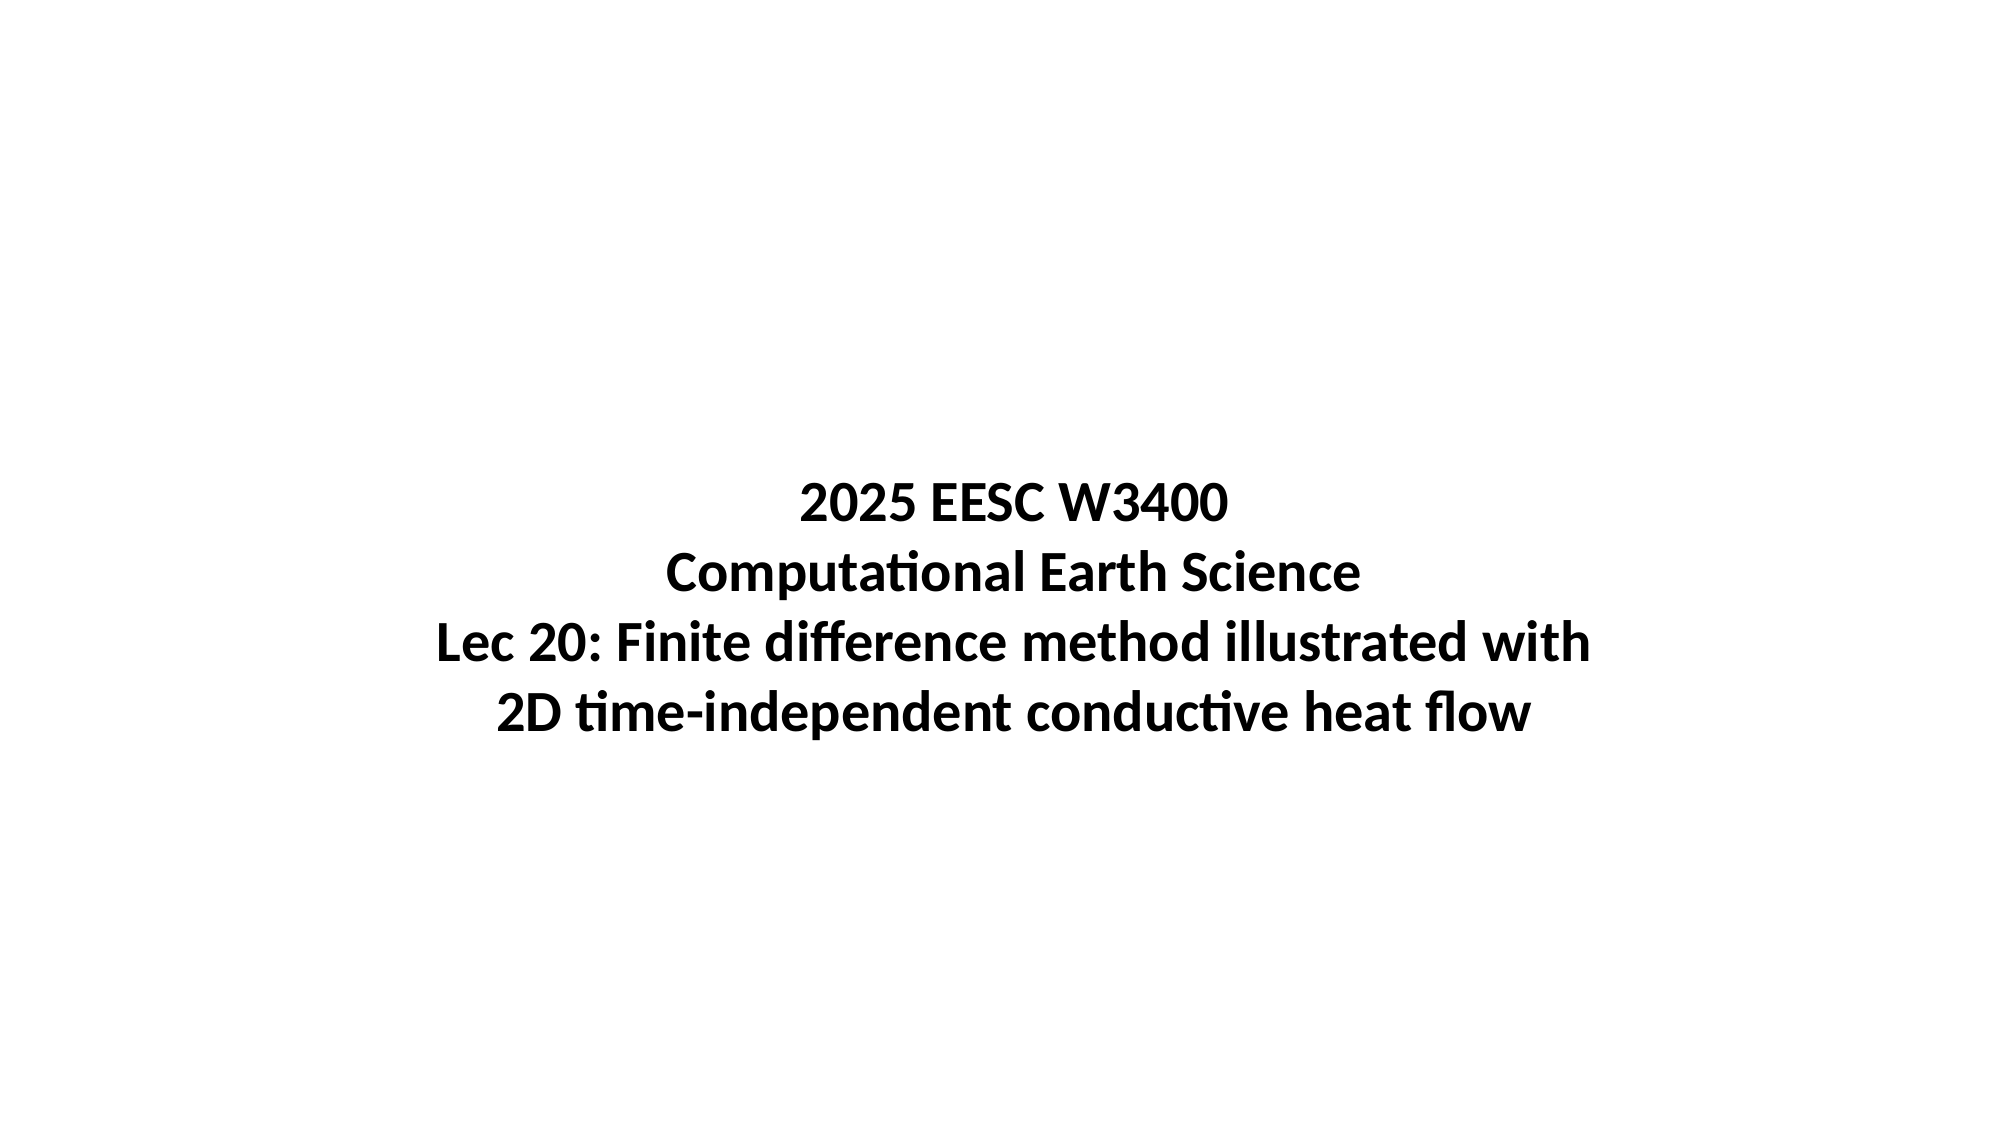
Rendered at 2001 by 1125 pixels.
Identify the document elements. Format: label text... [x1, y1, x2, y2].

text_box 2025 EESC W3400 Computational Earth Science Lec 20: Finite difference method illustrated with 2D time-independent conductive heat flow [128, 455, 1900, 751]
